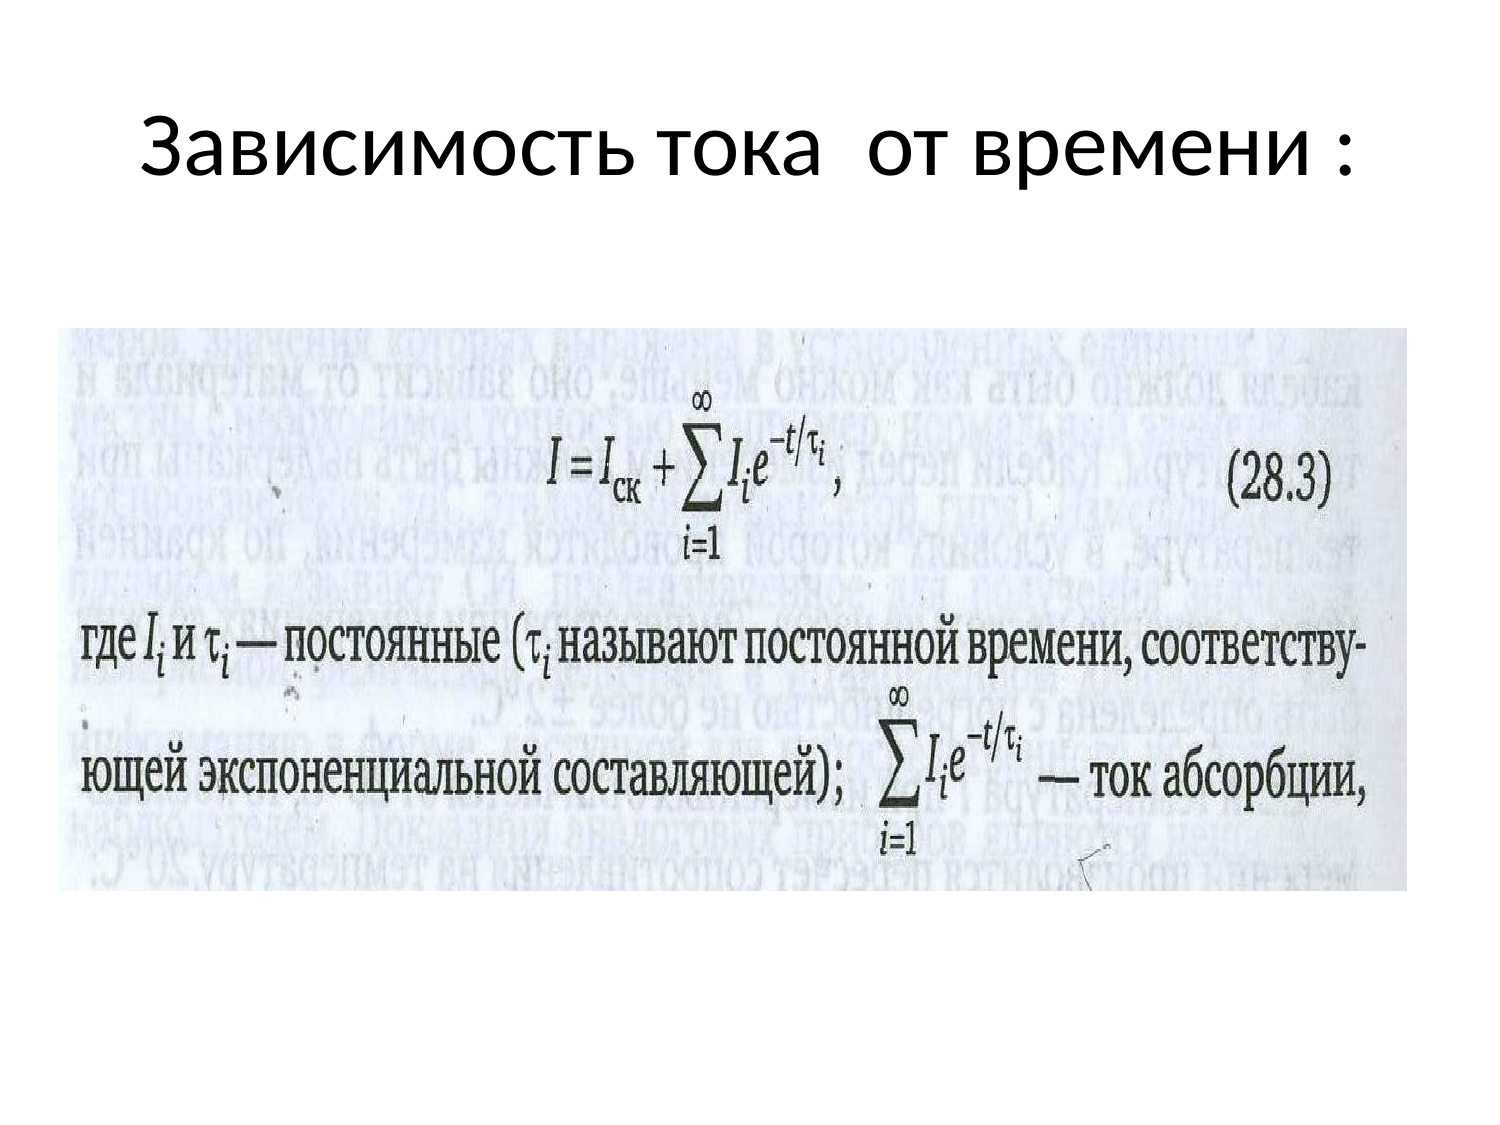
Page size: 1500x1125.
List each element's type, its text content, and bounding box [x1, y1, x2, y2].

title Зависимость тока от времени : [75, 45, 1425, 233]
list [58, 327, 1407, 891]
